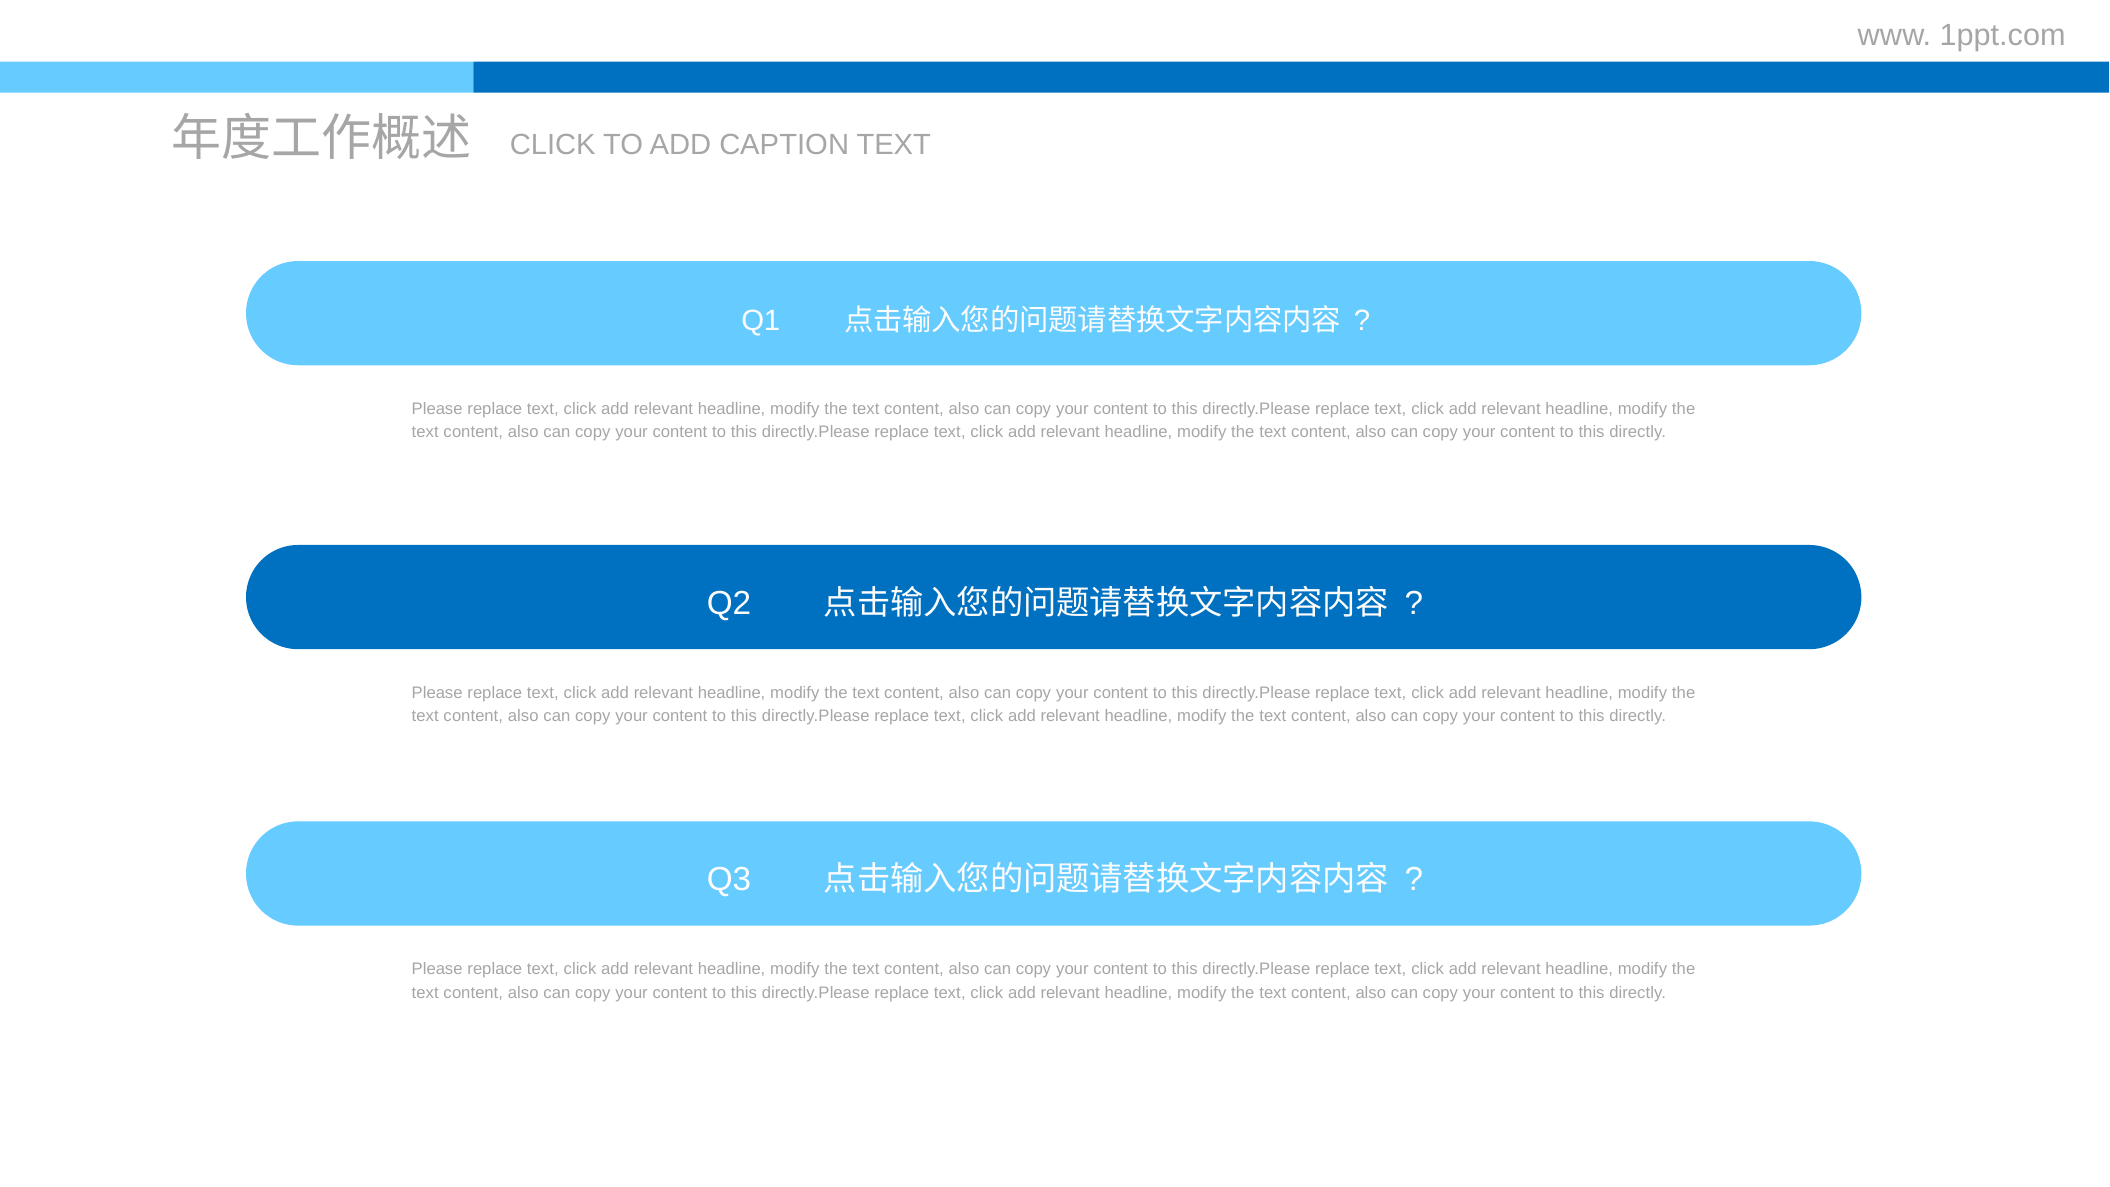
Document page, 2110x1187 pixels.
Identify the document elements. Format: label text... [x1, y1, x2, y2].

text_box Please replace text, click add relevant headline, modify the text content, also can copy your content to this directly.Please replace text, click add relevant headline, modify the text content, also can copy your content to this directly.Please replace text, click add relevant headline, modify the text content, also can copy your content to this directly. [411, 953, 1700, 1002]
text_box Q1 点击输入您的问题请替换文字内容内容 ? [706, 277, 1405, 349]
text_box CLICK TO ADD CAPTION TEXT [509, 125, 1025, 161]
text_box Please replace text, click add relevant headline, modify the text content, also can copy your content to this directly.Please replace text, click add relevant headline, modify the text content, also can copy your content to this directly.Please replace text, click add relevant headline, modify the text content, also can copy your content to this directly. [411, 393, 1700, 442]
text_box [246, 261, 1862, 366]
text_box [0, 61, 472, 94]
text_box 年度工作概述 [128, 105, 472, 166]
text_box [246, 544, 1862, 650]
text_box Please replace text, click add relevant headline, modify the text content, also can copy your content to this directly.Please replace text, click add relevant headline, modify the text content, also can copy your content to this directly.Please replace text, click add relevant headline, modify the text content, also can copy your content to this directly. [411, 677, 1700, 726]
text_box www. 1ppt.com [1719, 14, 2066, 52]
text_box Q3 点击输入您的问题请替换文字内容内容 ? [706, 838, 1405, 909]
text_box Q2 点击输入您的问题请替换文字内容内容 ? [706, 561, 1405, 633]
text_box [472, 61, 2110, 94]
text_box [246, 821, 1862, 926]
